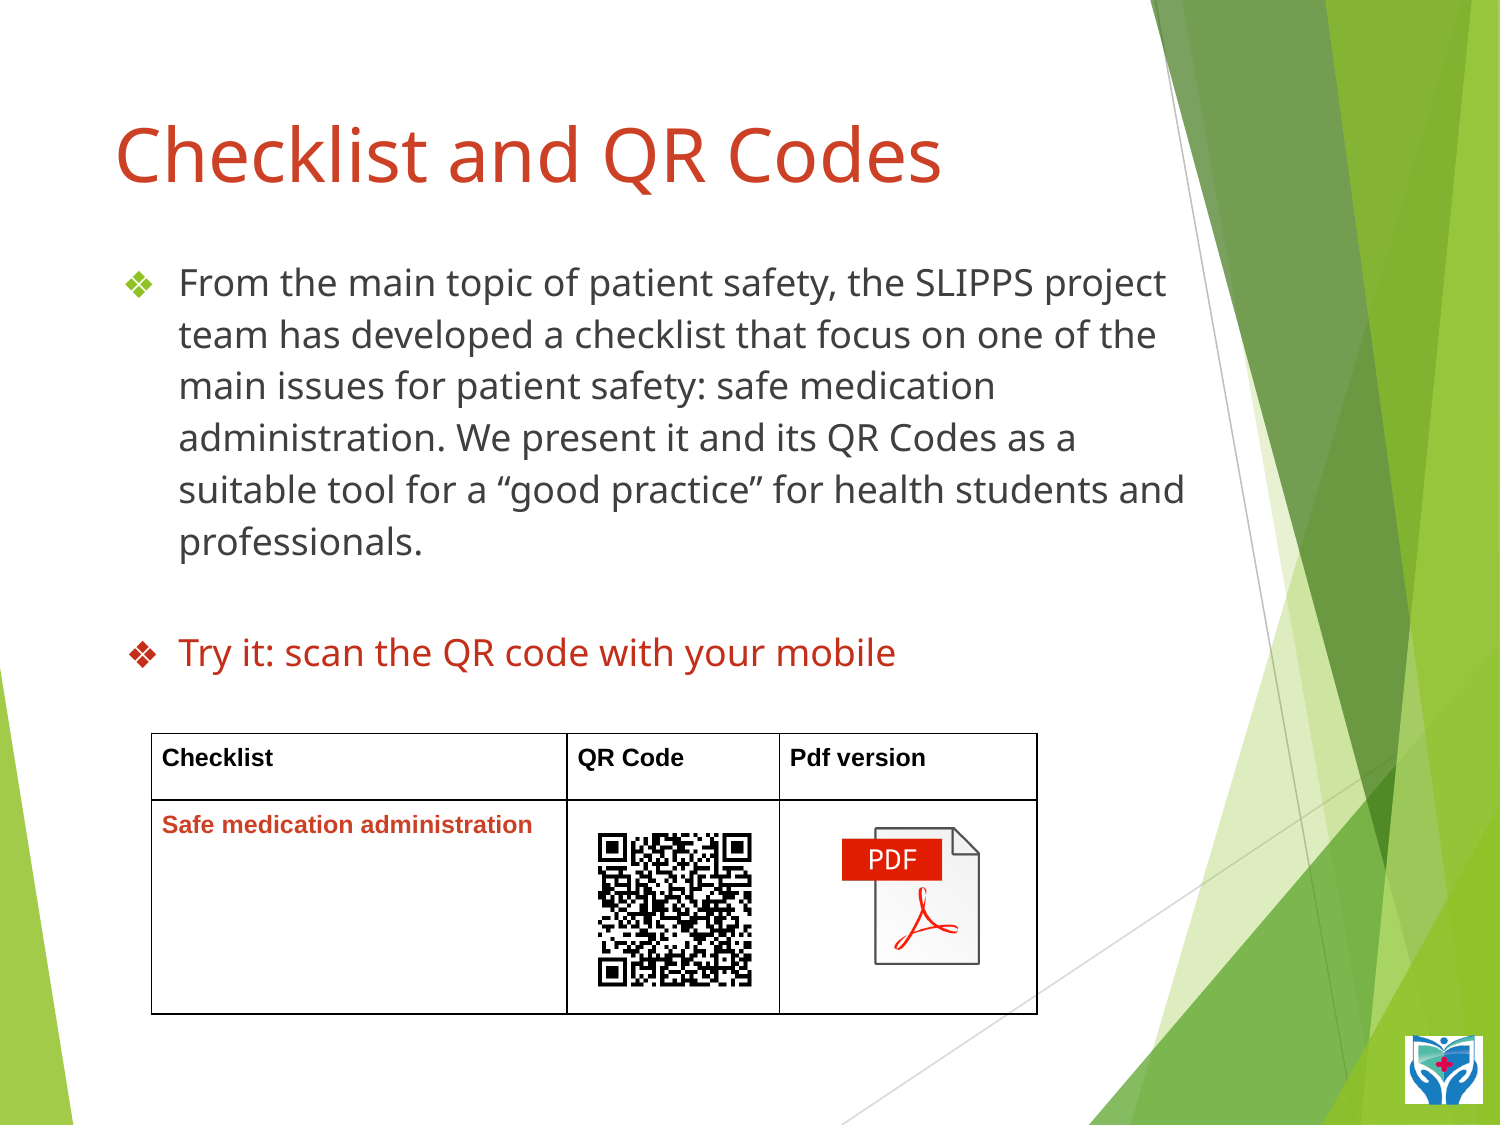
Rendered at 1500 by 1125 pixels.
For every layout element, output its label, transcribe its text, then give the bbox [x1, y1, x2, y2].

table_cell [568, 801, 779, 1013]
picture [581, 816, 768, 1003]
picture [1404, 1035, 1483, 1105]
picture [841, 826, 980, 965]
table_cell Safe medication administration [152, 801, 566, 1013]
table_header Checklist [152, 734, 566, 799]
table_cell [780, 801, 1036, 1013]
table_header QR Code [568, 734, 779, 799]
list From the main topic of patient safety, the SLIPPS project team has developed a checklist that focus on one of the main issues for patient safety: safe medication administration. We present it and its QR Codes as a suitable tool for a “good practice” for health students and professionals. Try it: scan the QR code with your mobile [88, 244, 1225, 684]
table_header Pdf version [780, 734, 1036, 799]
title Checklist and QR Codes [99, 99, 1142, 244]
